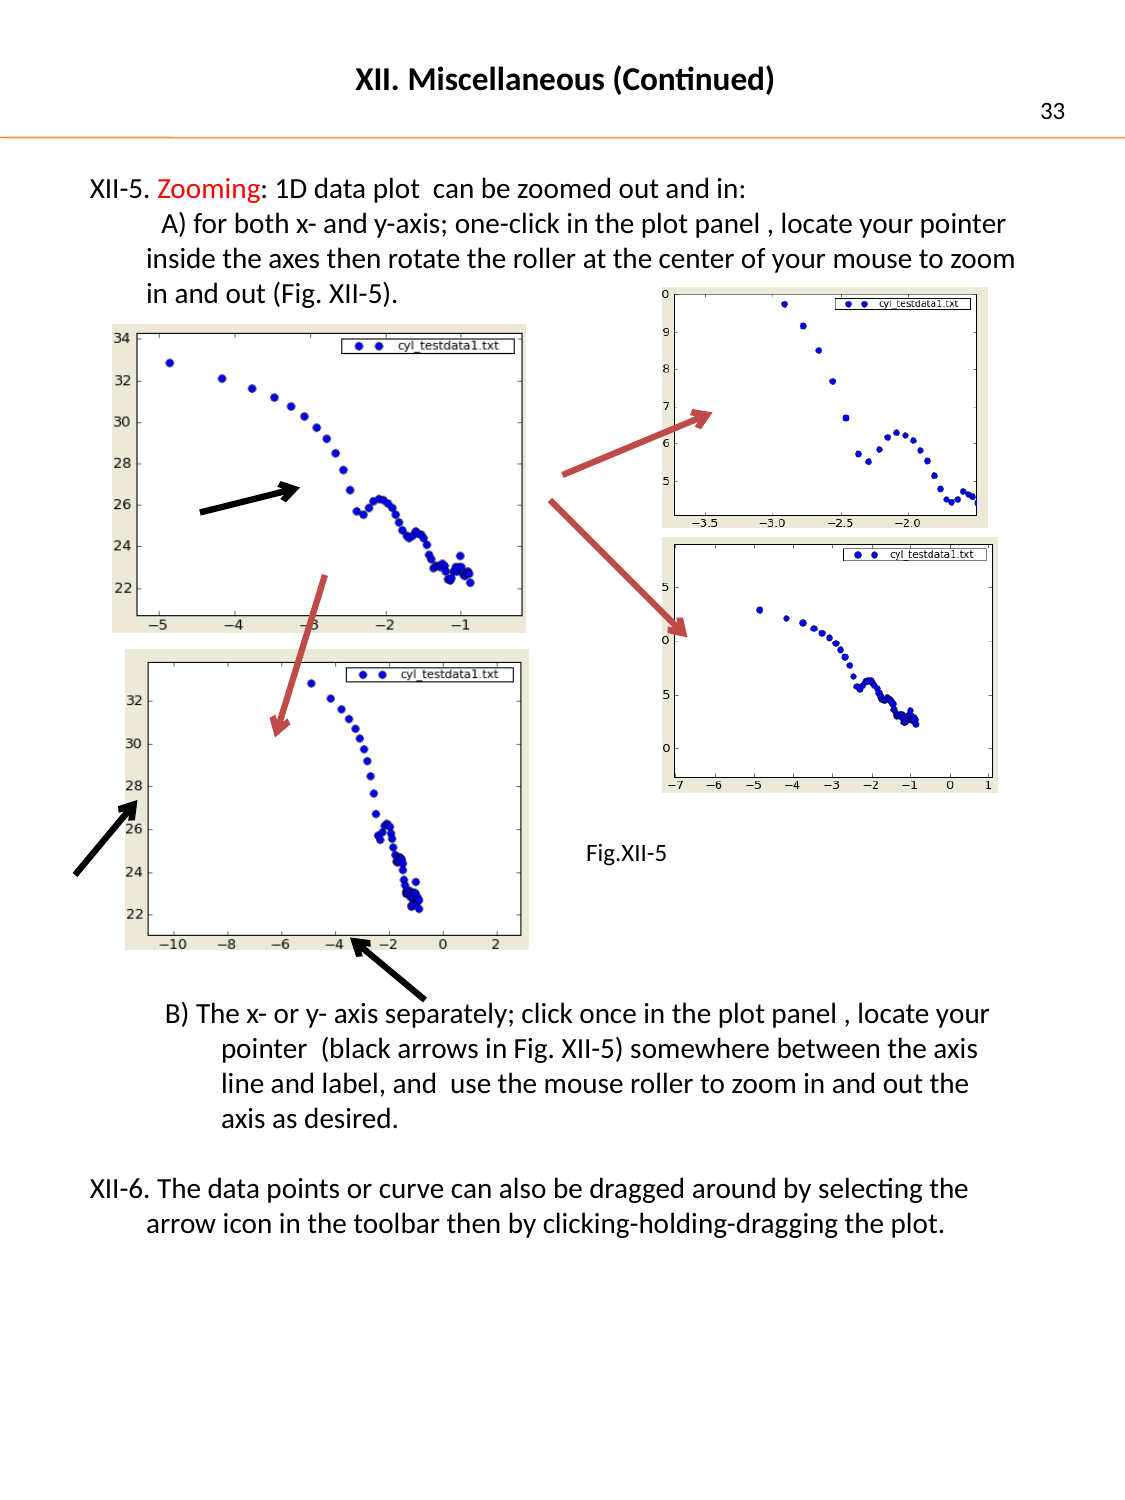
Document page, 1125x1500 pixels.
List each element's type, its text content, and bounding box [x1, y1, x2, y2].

picture [662, 537, 998, 793]
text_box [199, 487, 301, 513]
text_box B) The x- or y- axis separately; click once in the plot panel , locate your pointer (black arrows in Fig. XII-5) somewhere between the axis line and label, and use the mouse roller to zoom in and out the axis as desired. [150, 987, 1025, 1143]
picture [124, 649, 529, 951]
text_box XII. Miscellaneous (Continued) [340, 49, 791, 105]
picture [662, 287, 989, 528]
text_box 33 [1025, 87, 1081, 133]
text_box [68, 805, 144, 869]
text_box Fig.XII-5 [571, 829, 683, 875]
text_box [549, 499, 688, 638]
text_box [218, 630, 382, 682]
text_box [562, 412, 713, 476]
picture [112, 324, 527, 633]
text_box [349, 937, 426, 1001]
text_box XII-5. Zooming: 1D data plot can be zoomed out and in: A) for both x- and y-axis; one-click in the plot panel , locate your pointer inside the axes then rotate the roller at the center of your mouse to zoom in and out (Fig. XII-5). [74, 162, 1038, 318]
text_box XII-6. The data points or curve can also be dragged around by selecting the arrow icon in the toolbar then by clicking-holding-dragging the plot. [74, 1161, 1038, 1247]
